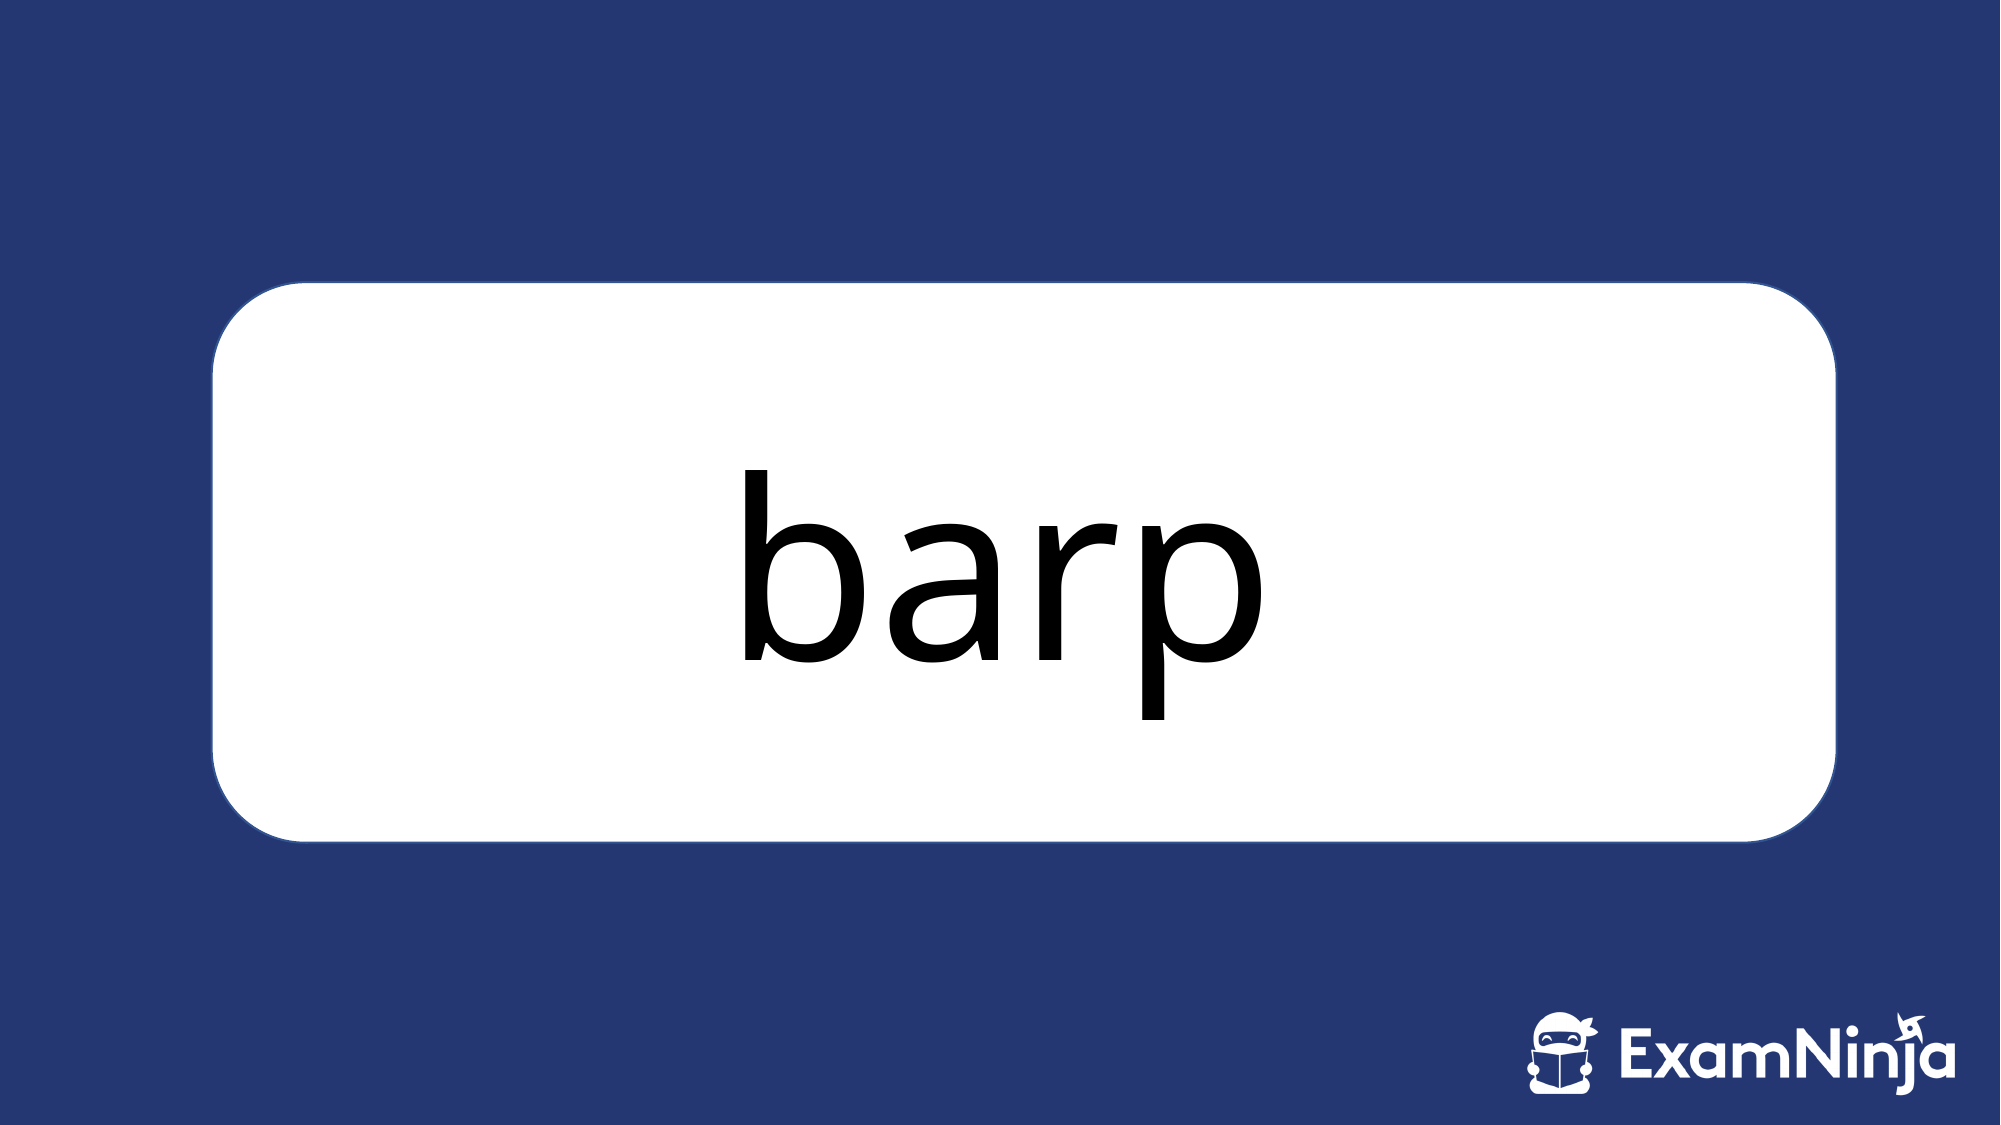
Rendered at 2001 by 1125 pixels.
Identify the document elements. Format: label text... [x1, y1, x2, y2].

text_box [210, 281, 1838, 403]
text_box barp [143, 403, 1857, 719]
picture [1501, 1003, 1979, 1102]
text_box [210, 719, 1838, 844]
